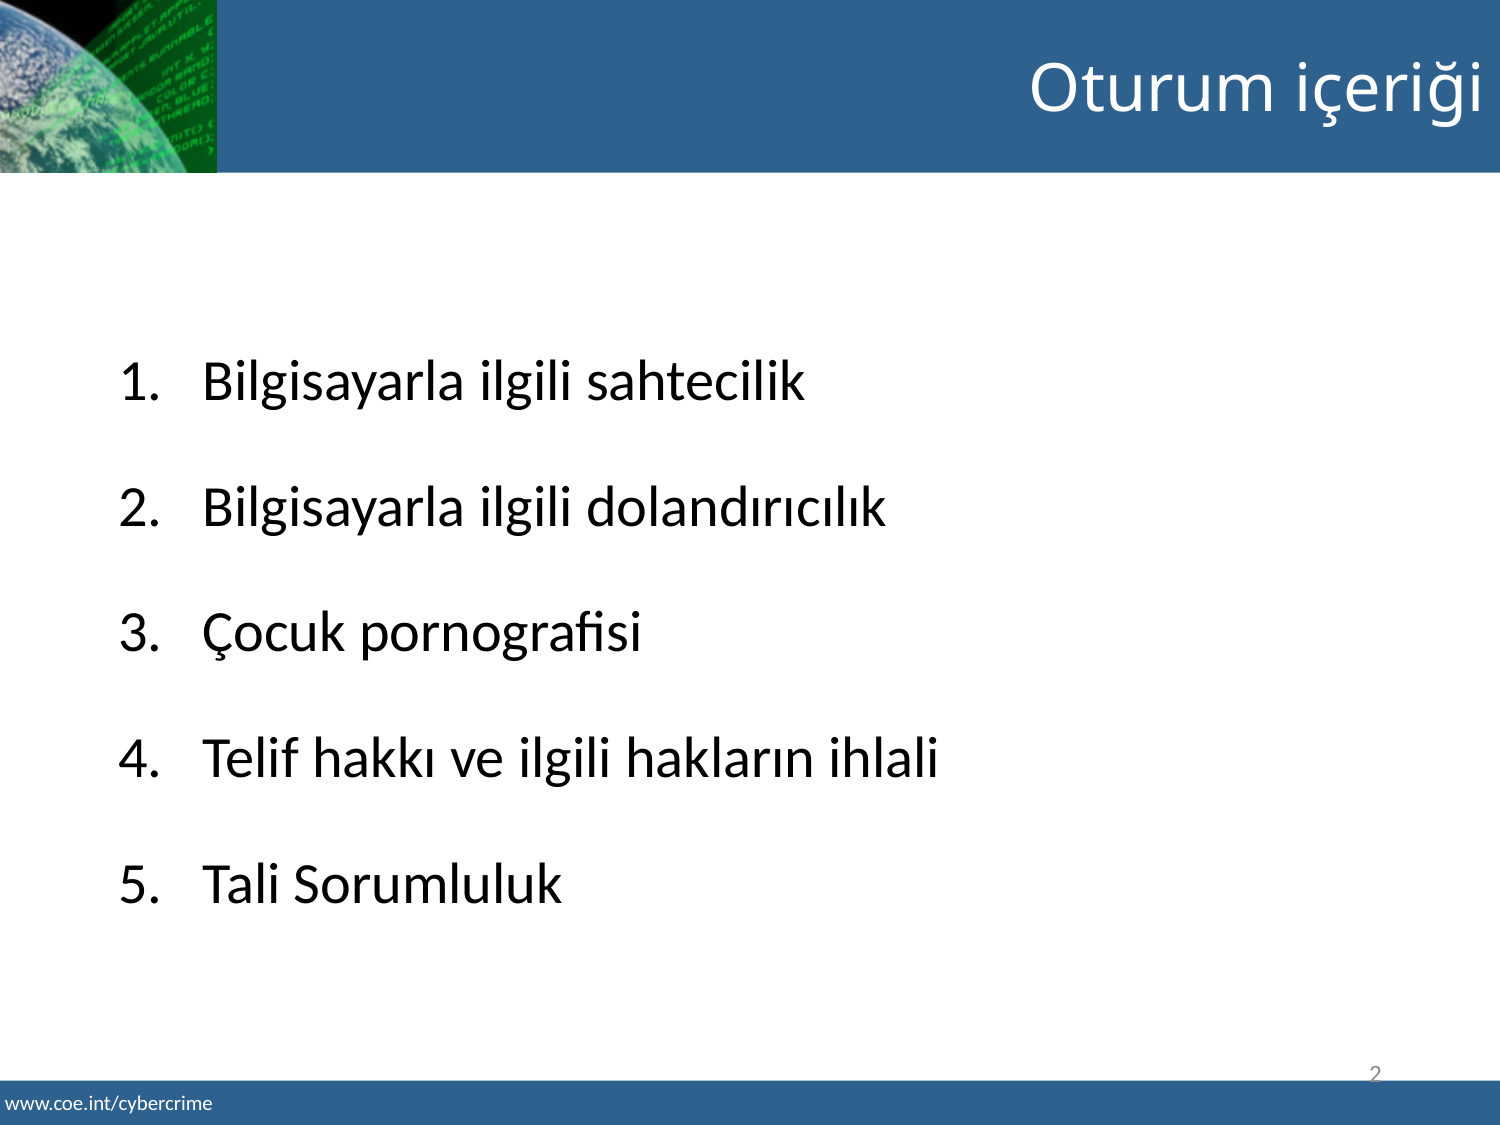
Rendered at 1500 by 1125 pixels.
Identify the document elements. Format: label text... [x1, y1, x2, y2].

slide_number 2 [1059, 1042, 1397, 1103]
list Bilgisayarla ilgili sahtecilik Bilgisayarla ilgili dolandırıcılık Çocuk pornografisi Telif hakkı ve ilgili hakların ihlali Tali Sorumluluk [103, 299, 1397, 1014]
list Oturum içeriği [421, 0, 1500, 172]
picture [0, 0, 217, 173]
